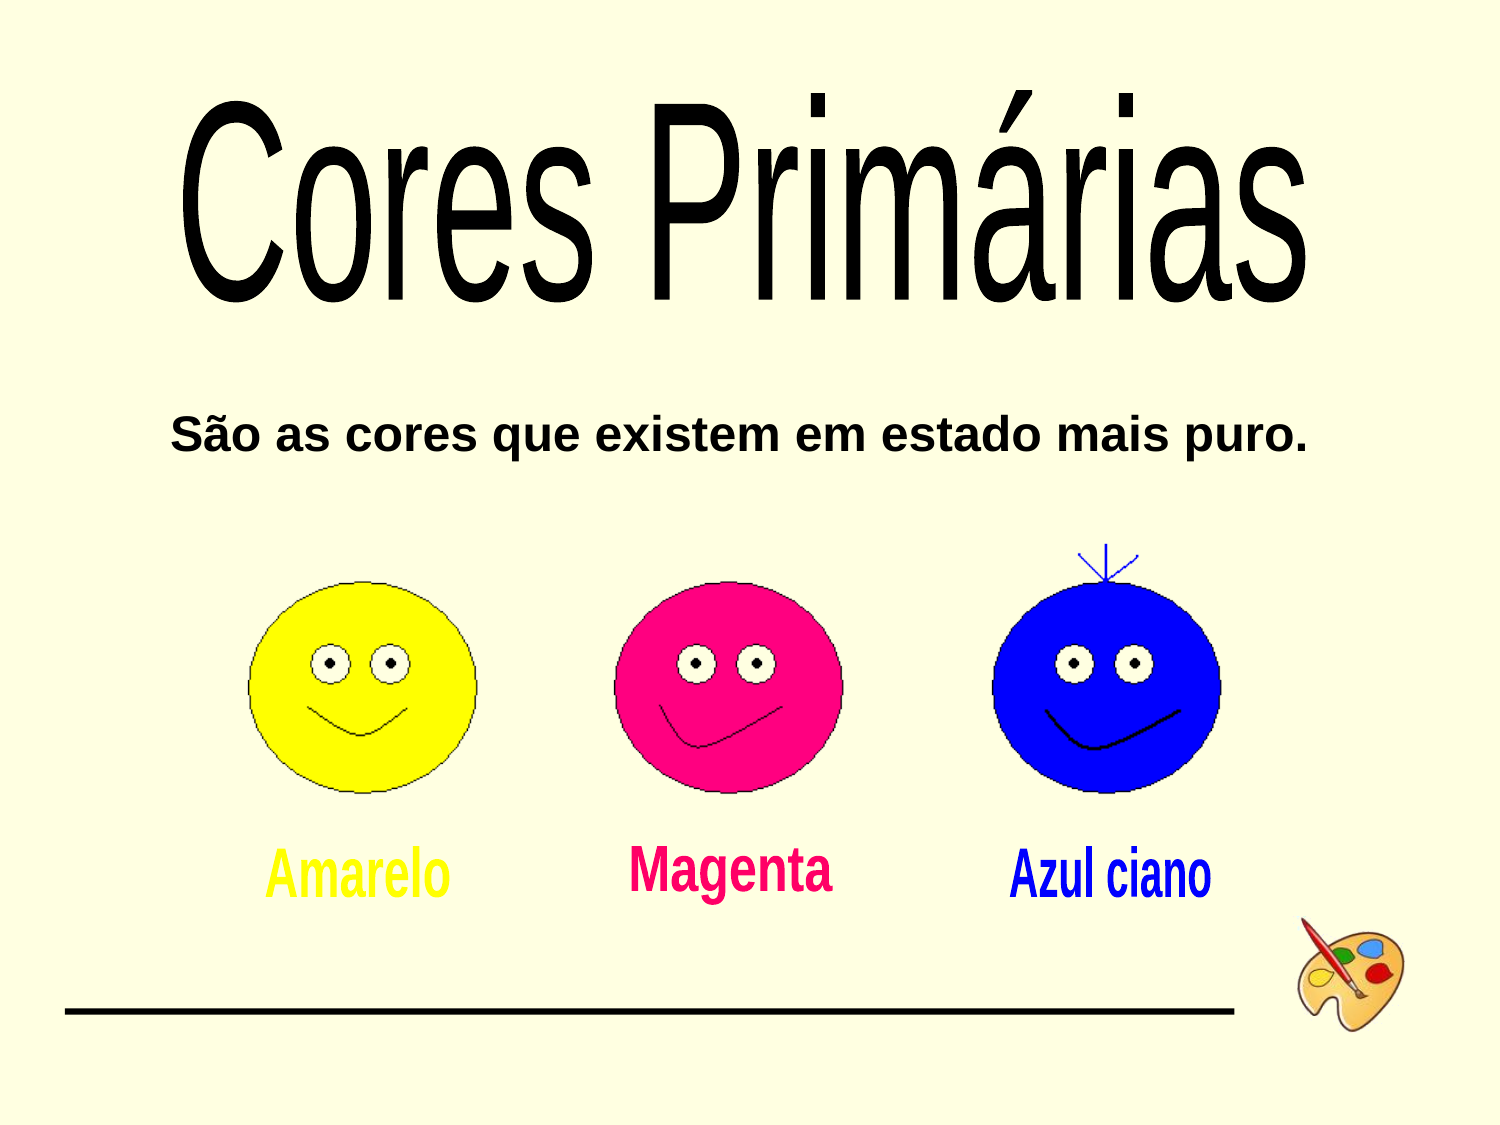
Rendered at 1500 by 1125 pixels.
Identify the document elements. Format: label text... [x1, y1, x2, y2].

title São as cores que existem em estado mais puro. [64, 337, 1416, 526]
picture [985, 538, 1235, 799]
picture [241, 573, 491, 799]
picture [608, 573, 857, 799]
picture [1293, 916, 1410, 1033]
